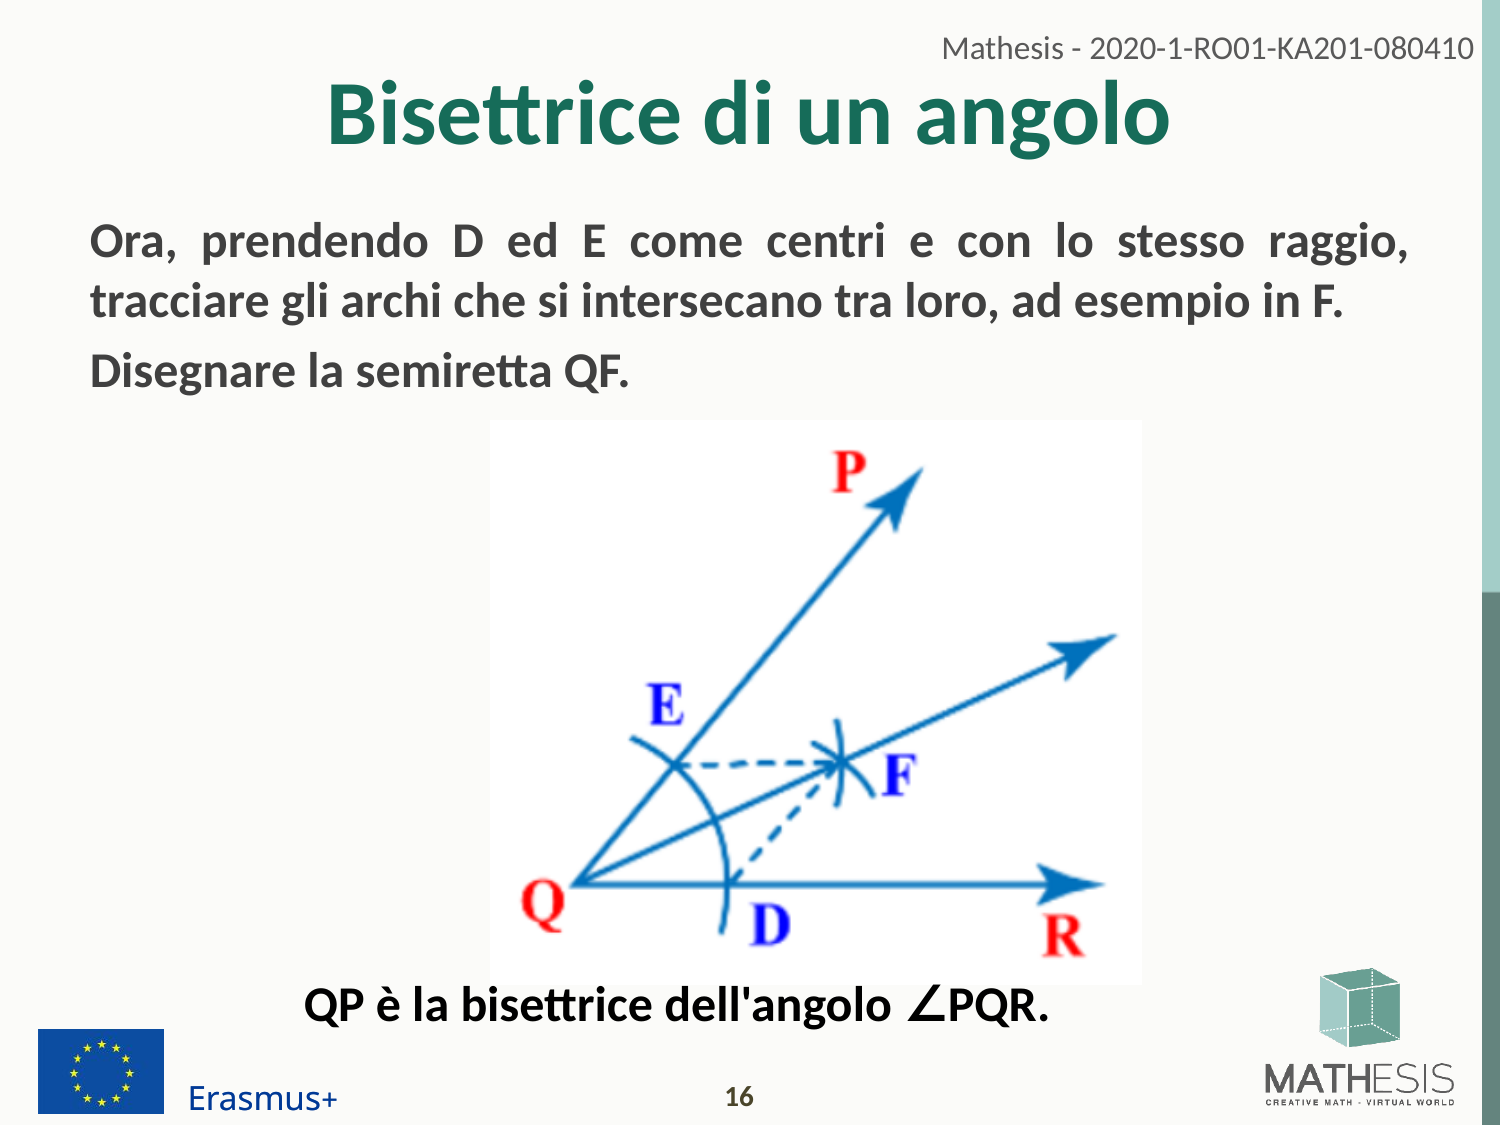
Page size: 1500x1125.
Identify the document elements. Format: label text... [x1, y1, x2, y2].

picture [38, 1029, 164, 1114]
picture [489, 420, 1142, 985]
text_box QP è la bisettrice dell'angolo ∠PQR. [289, 964, 1270, 1039]
title Bisettrice di un angolo [75, 45, 1425, 199]
list Ora, prendendo D ed E come centri e con lo stesso raggio, tracciare gli archi che si intersecano tra loro, ad esempio in F. Disegnare la semiretta QF. [75, 199, 1425, 943]
